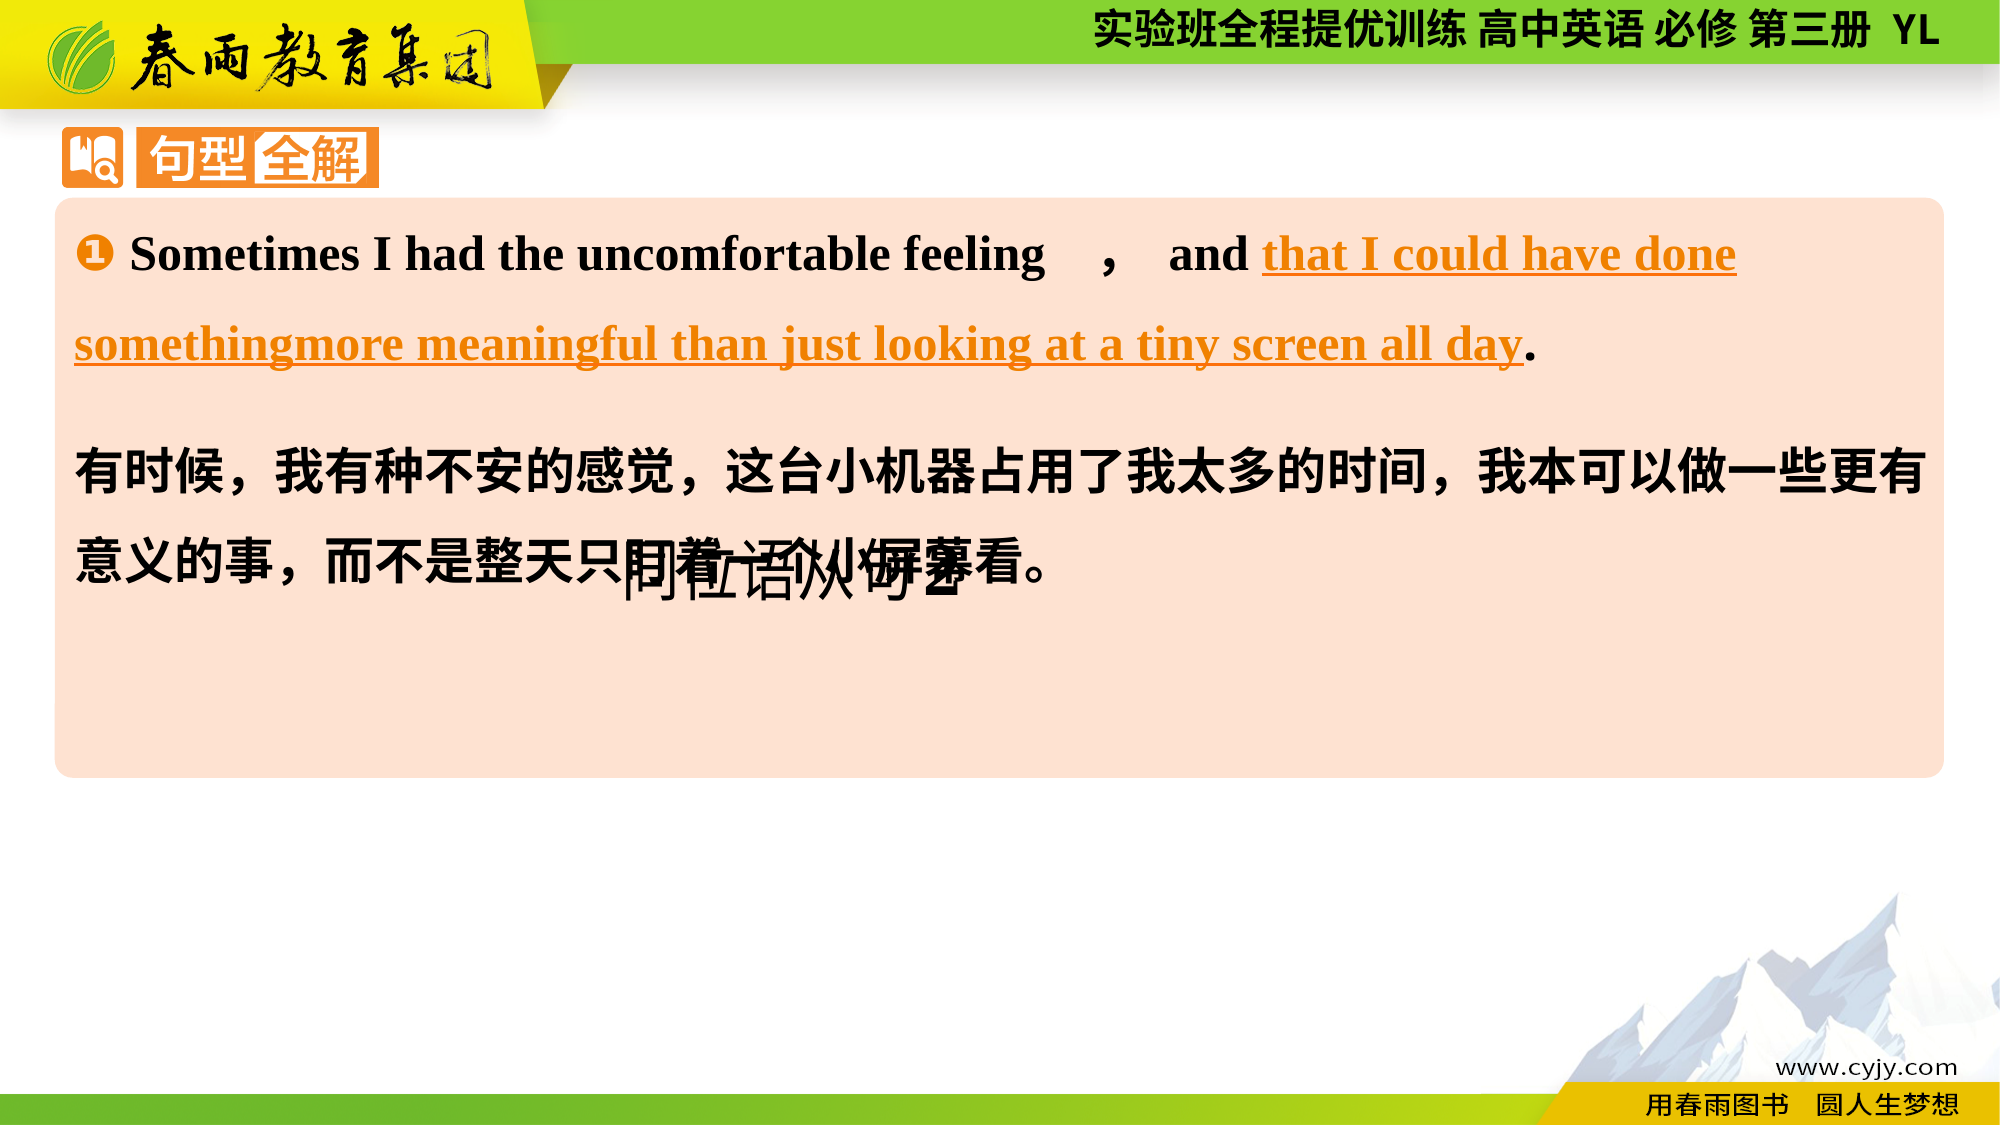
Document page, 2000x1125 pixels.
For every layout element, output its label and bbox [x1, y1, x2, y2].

picture [0, 0, 2000, 1125]
text_box [54, 197, 1944, 778]
